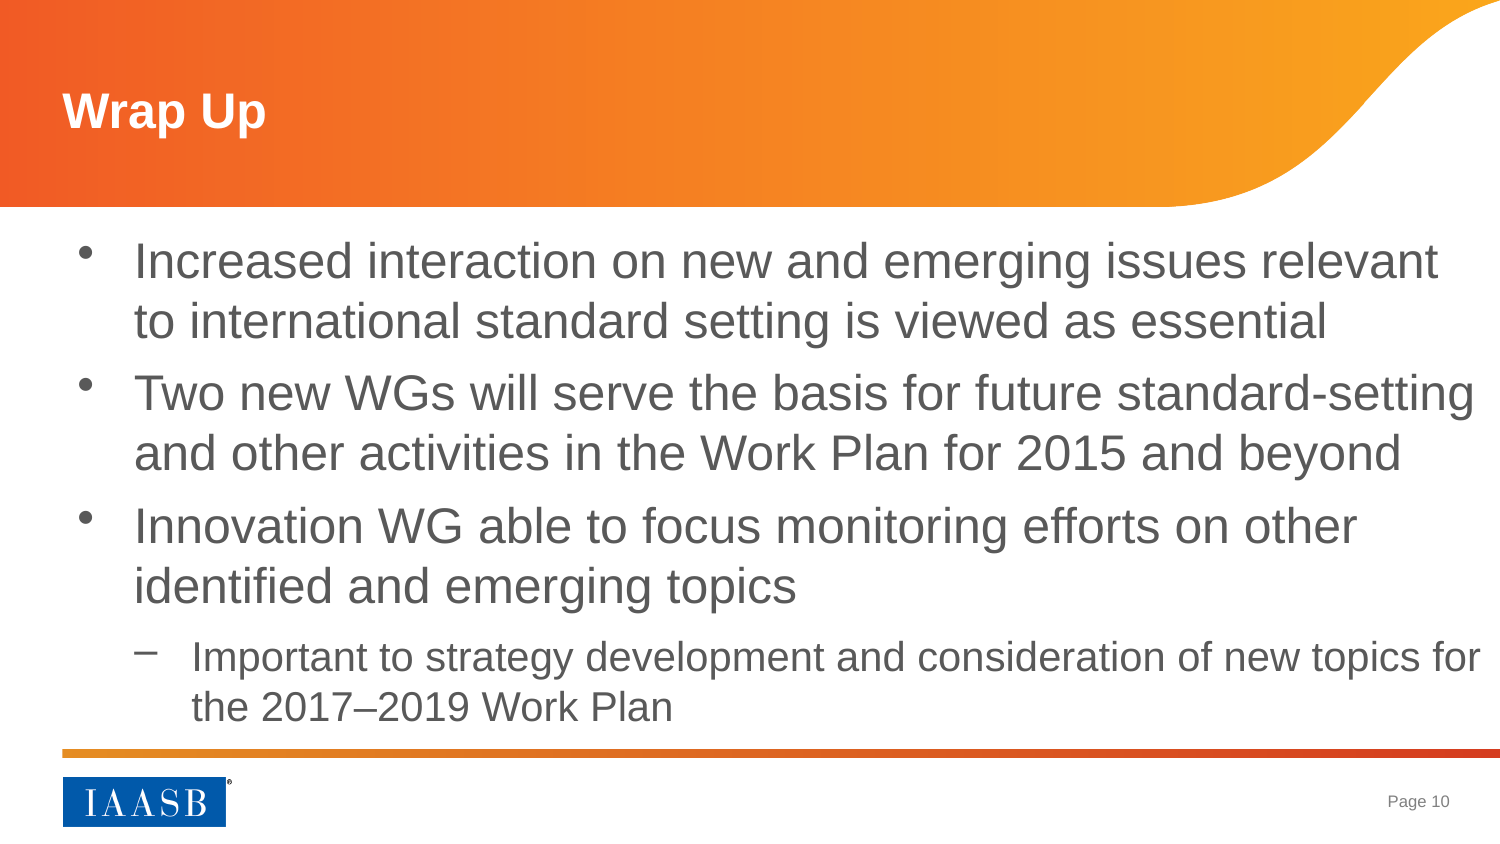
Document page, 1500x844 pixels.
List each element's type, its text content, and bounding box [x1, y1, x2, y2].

picture [0, 0, 1500, 207]
picture [63, 777, 232, 827]
title Wrap Up [62, 75, 1300, 142]
list Increased interaction on new and emerging issues relevant to international standard setting is viewed as essential Two new WGs will serve the basis for future standard-setting and other activities in the Work Plan for 2015 and beyond Innovation WG able to focus monitoring efforts on other identified and emerging topics Important to strategy development and consideration of new topics for the 2017–2019 Work Plan [62, 220, 1500, 760]
